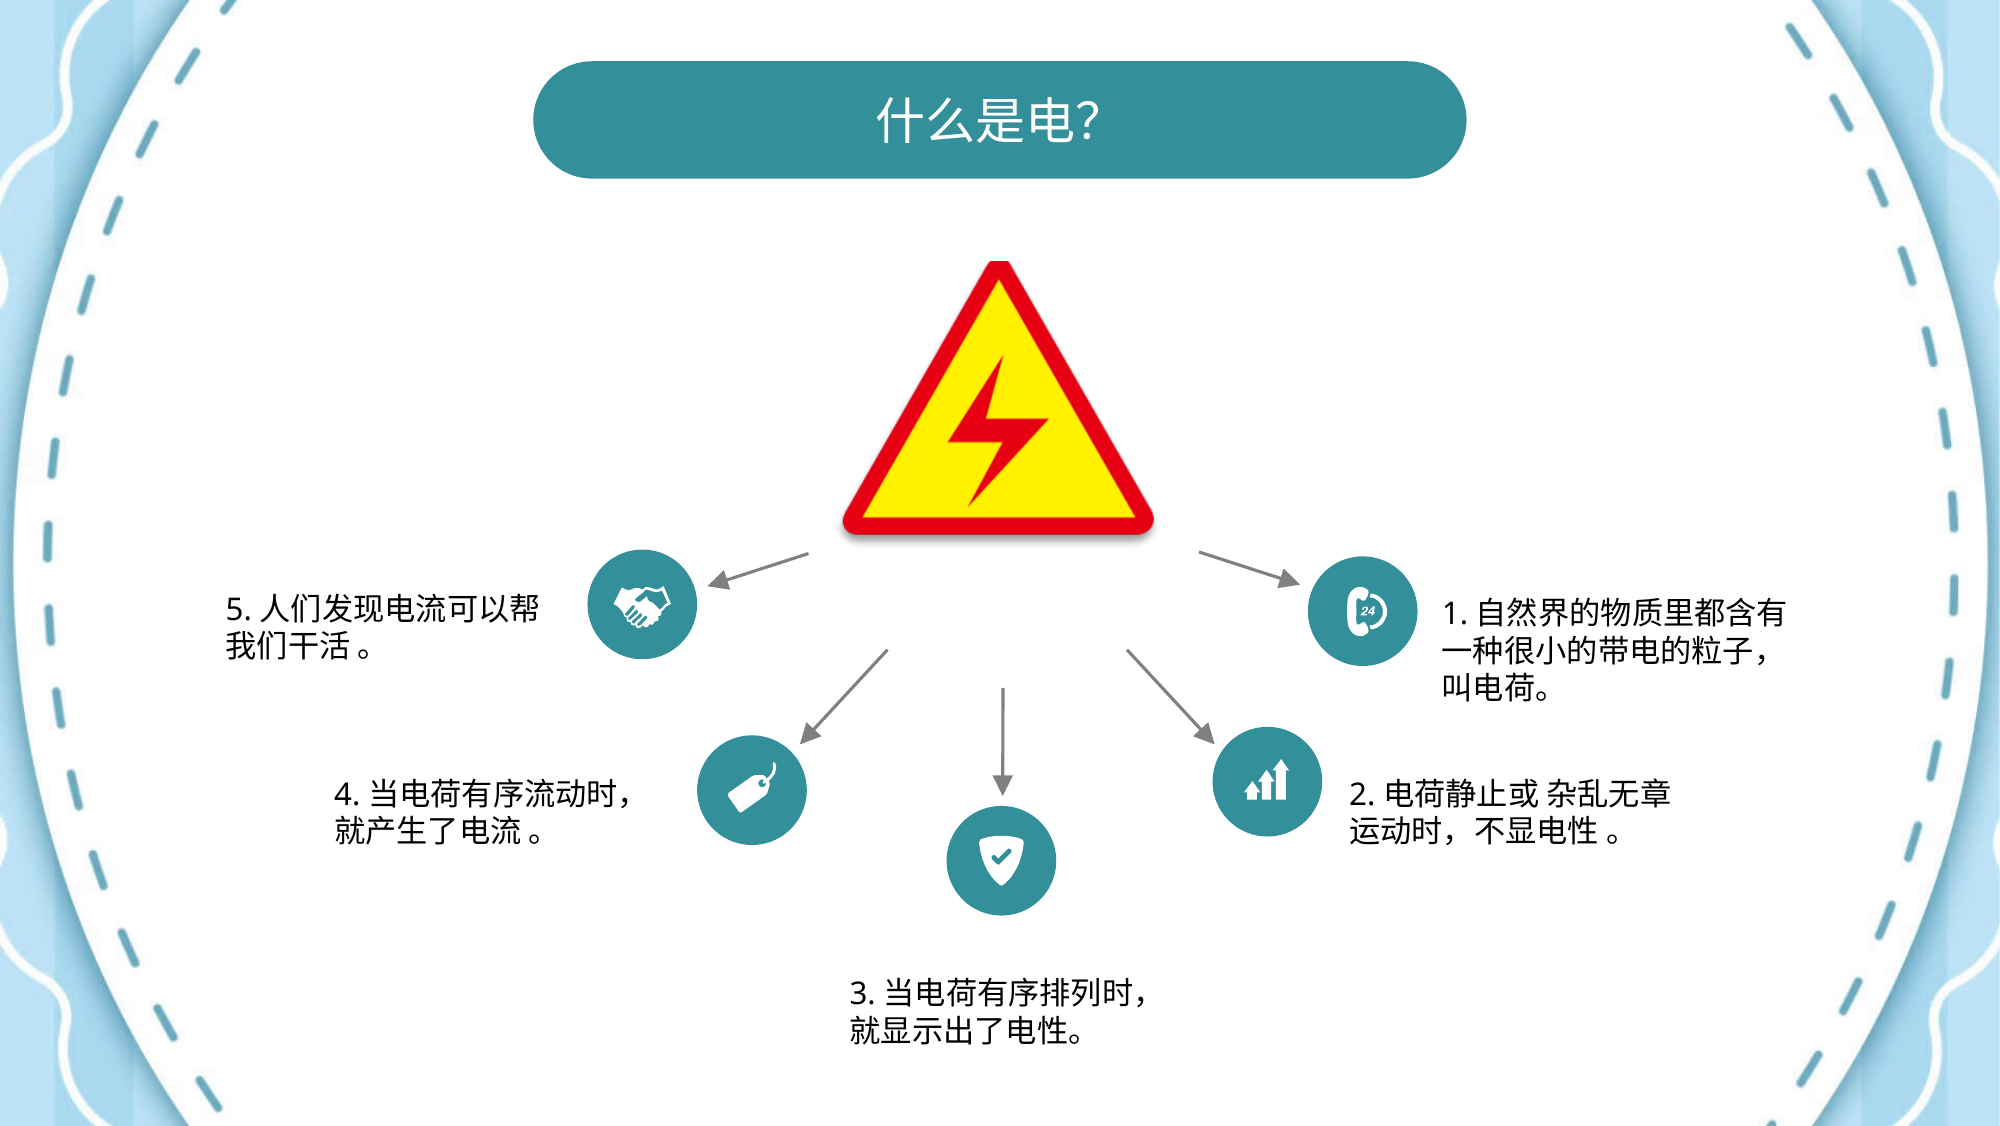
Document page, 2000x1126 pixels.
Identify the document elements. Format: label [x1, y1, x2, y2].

text_box [834, 687, 1176, 1058]
text_box [1126, 649, 1697, 851]
text_box [533, 60, 1467, 179]
text_box [225, 549, 809, 665]
text_box [1198, 551, 1790, 708]
picture [0, 0, 2000, 1126]
text_box [333, 649, 888, 851]
